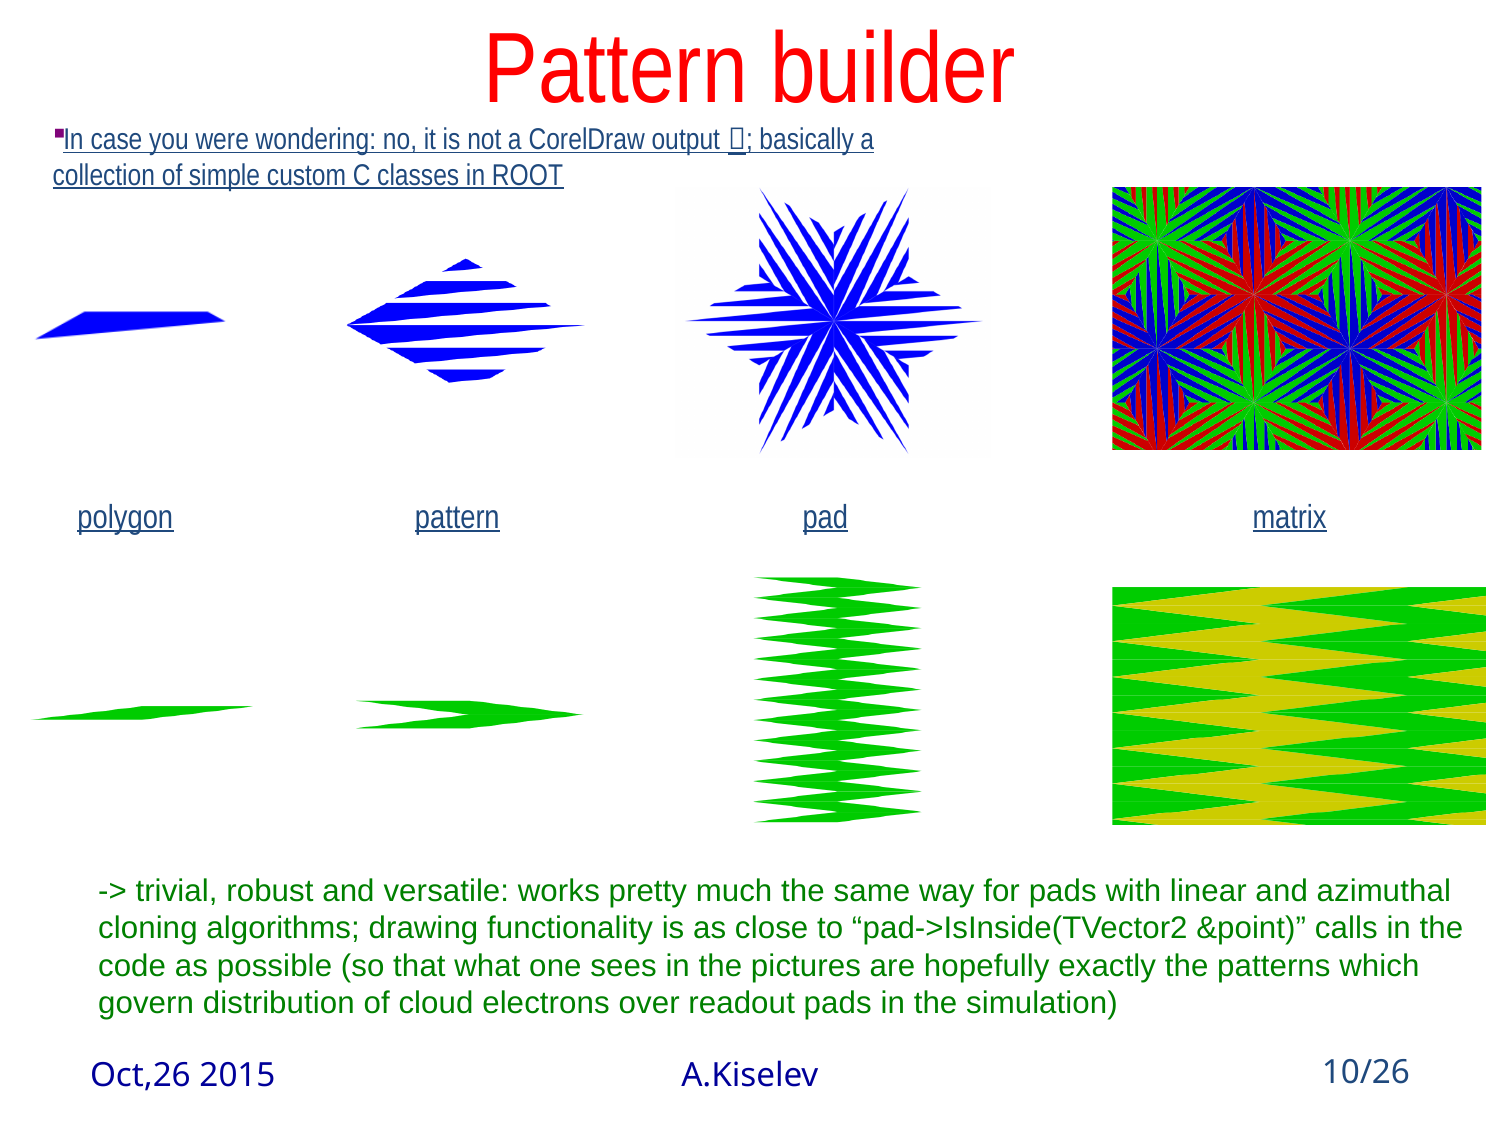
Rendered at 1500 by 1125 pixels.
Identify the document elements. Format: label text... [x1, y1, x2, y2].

text_box In case you were wondering: no, it is not a CorelDraw output ; basically a collection of simple custom C classes in ROOT [37, 112, 950, 200]
picture [749, 574, 926, 825]
picture [337, 249, 589, 393]
picture [1112, 187, 1482, 451]
footer A.Kiselev [512, 1042, 988, 1103]
picture [1112, 587, 1486, 826]
text_box pattern [399, 487, 575, 588]
text_box polygon [62, 487, 238, 588]
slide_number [75, 1042, 425, 1103]
picture [24, 687, 258, 746]
slide_number 10/26 [1074, 1042, 1425, 1103]
text_box -> trivial, robust and versatile: works pretty much the same way for pads with linear and azimuthal cloning algorithms; drawing functionality is as close to “pad->IsInside(TVector2 &point)” calls in the code as possible (so that what one sees in the pictures are hopefully exactly the patterns which govern distribution of cloud electrons over readout pads in the simulation) [83, 862, 1496, 1027]
picture [349, 687, 588, 740]
text_box matrix [1237, 487, 1413, 585]
picture [24, 274, 238, 375]
picture [697, 164, 969, 481]
title Pattern builder [0, 0, 1500, 125]
text_box pad [787, 489, 963, 588]
